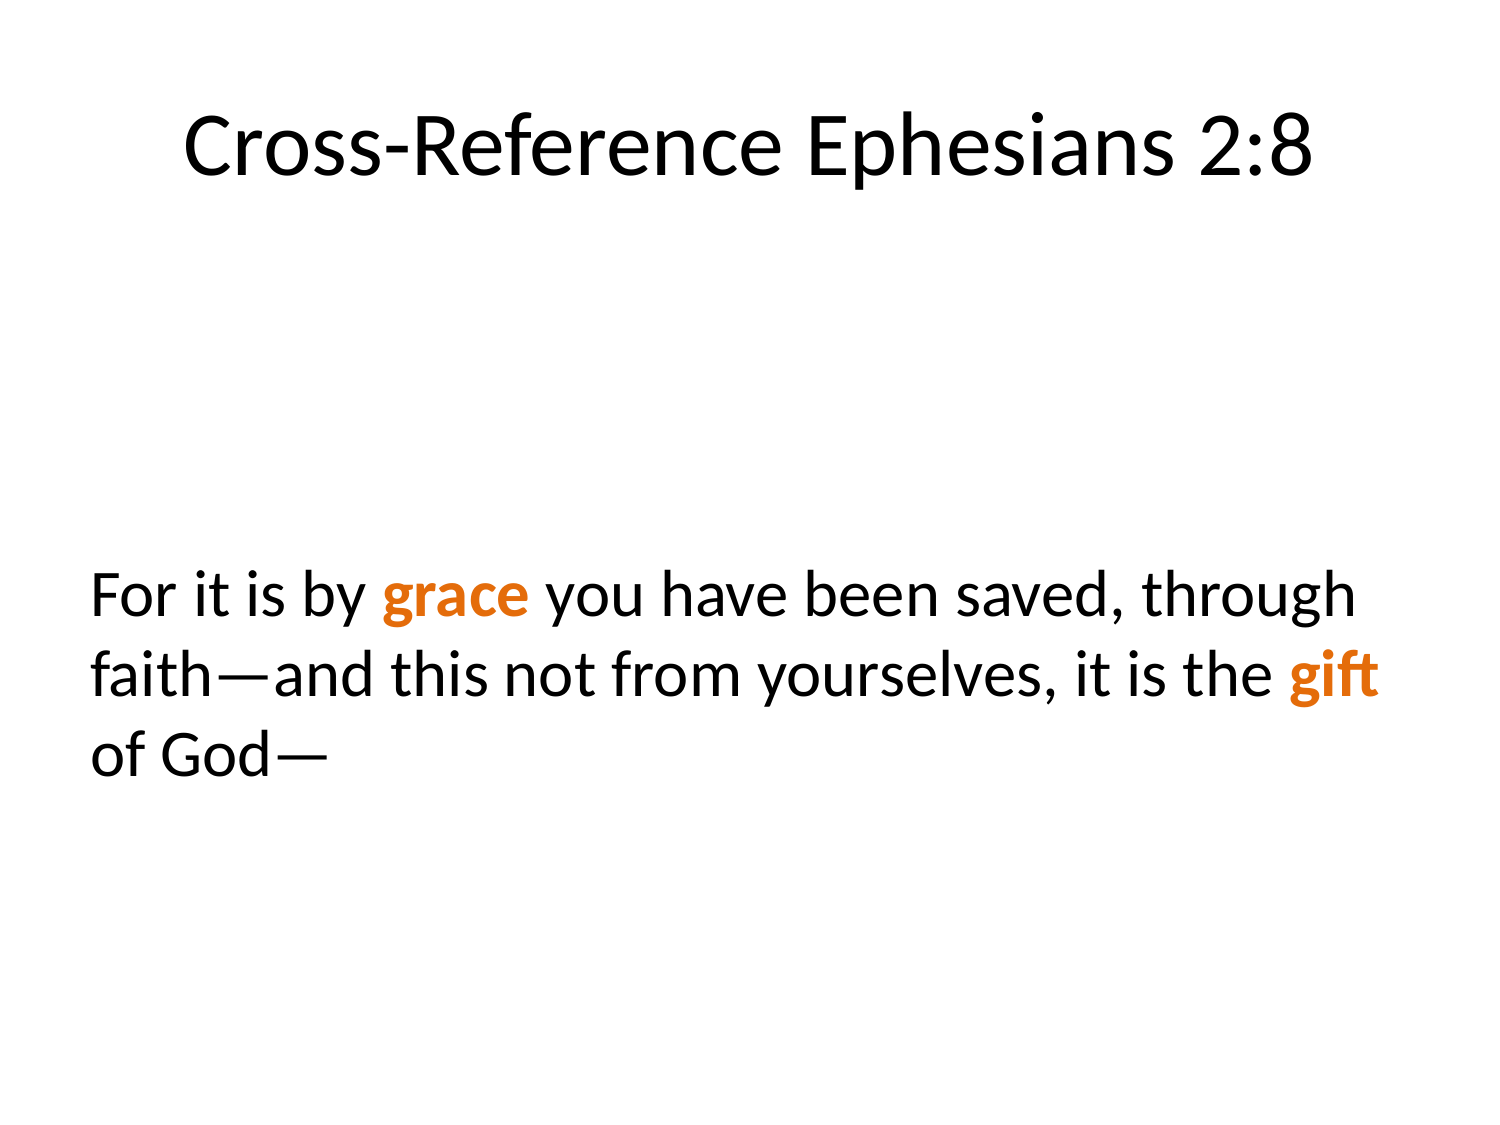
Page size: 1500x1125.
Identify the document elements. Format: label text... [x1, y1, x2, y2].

list For it is by grace you have been saved, through faith—and this not from yourselves, it is the gift of God— [75, 262, 1425, 1005]
title Cross-Reference Ephesians 2:8 [75, 45, 1425, 233]
